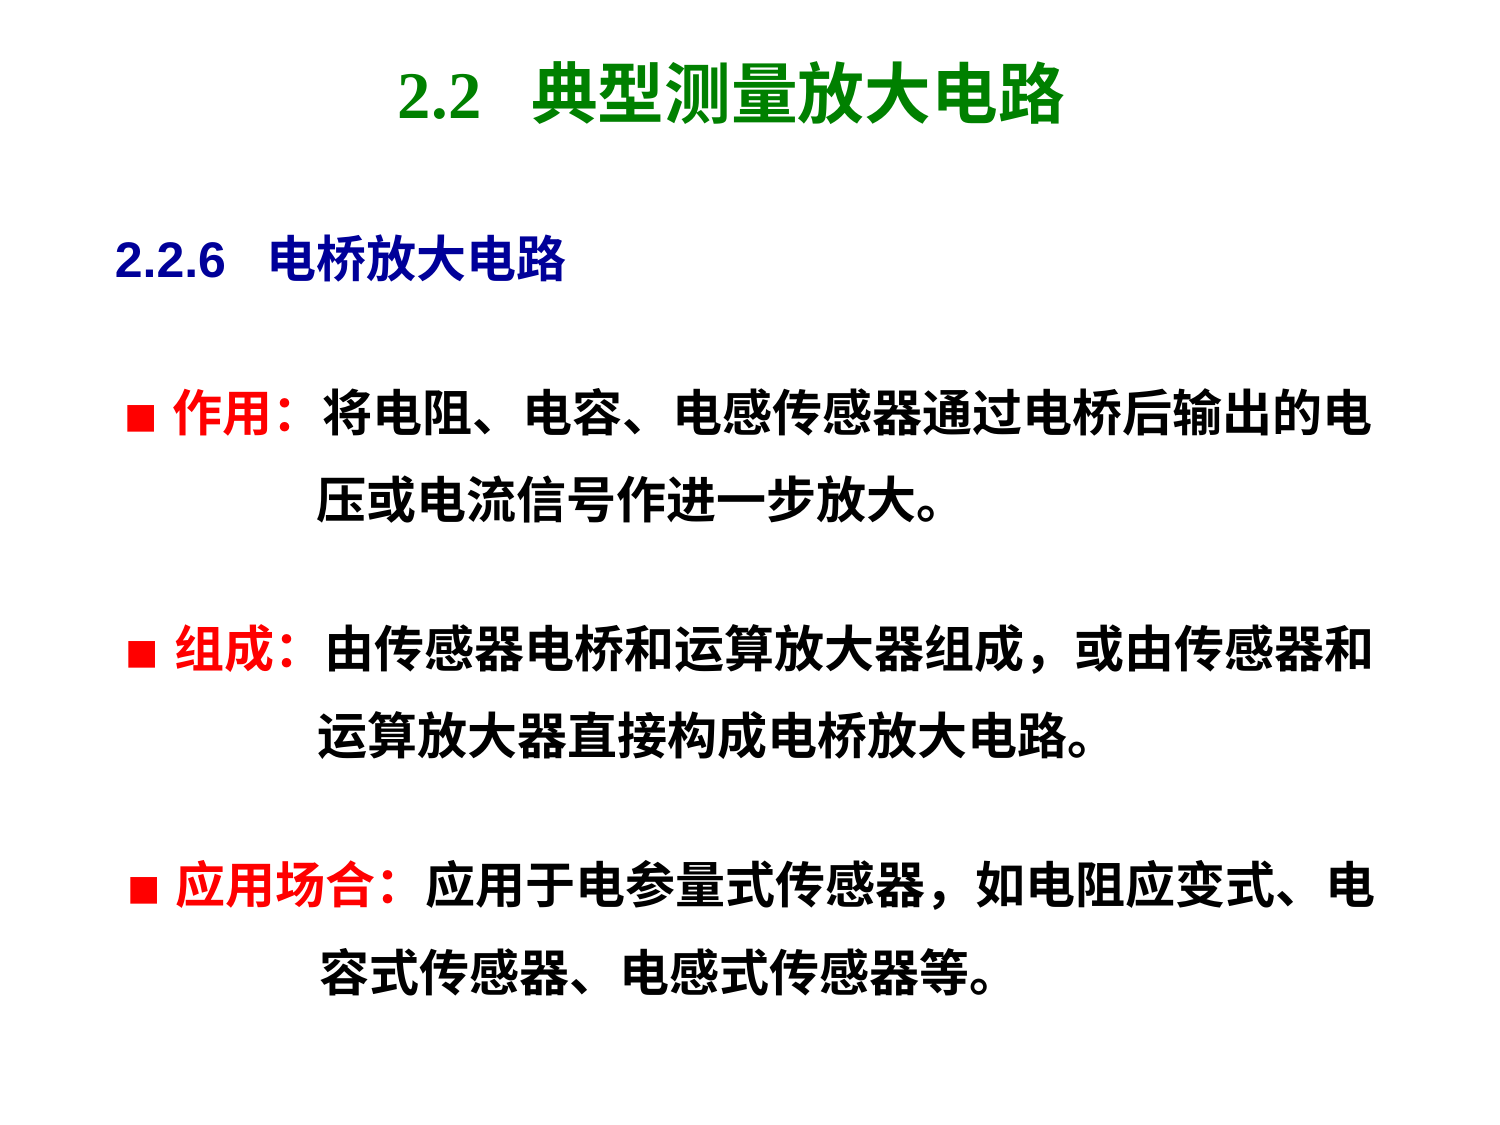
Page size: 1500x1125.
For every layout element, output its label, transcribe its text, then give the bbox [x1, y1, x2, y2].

text_box 2.2.6 电桥放大电路 [100, 207, 1341, 327]
text_box ■ 组成：由传感器电桥和运算放大器组成，或由传感器和 运算放大器直接构成电桥放大电路。 [110, 598, 1459, 772]
title 2.2 典型测量放大电路 [40, 19, 1381, 136]
text_box ■ 应用场合：应用于电参量式传感器，如电阻应变式、电 容式传感器、电感式传感器等。 [112, 834, 1500, 1009]
text_box ■ 作用：将电阻、电容、电感传感器通过电桥后输出的电 压或电流信号作进一步放大。 [109, 361, 1486, 536]
